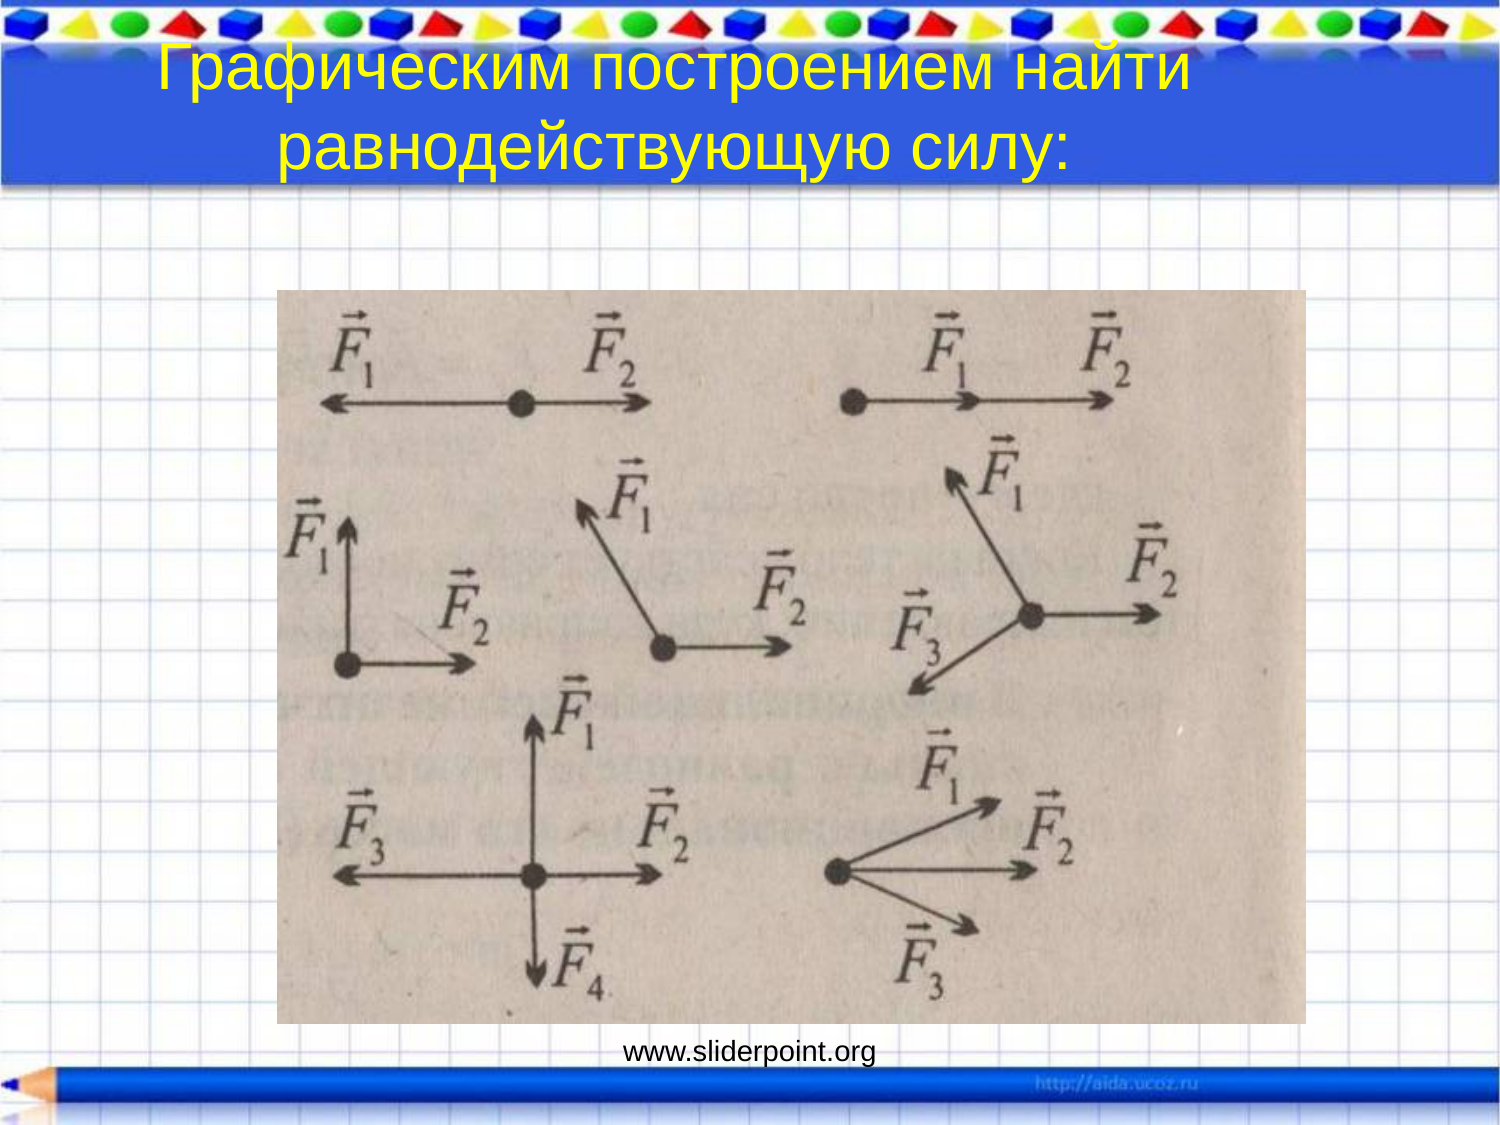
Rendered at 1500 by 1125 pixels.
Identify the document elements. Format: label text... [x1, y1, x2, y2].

title Графическим построением найти равнодействующую силу: [0, 44, 1351, 162]
footer www.sliderpoint.org [512, 1032, 988, 1103]
picture [0, 0, 1500, 1125]
